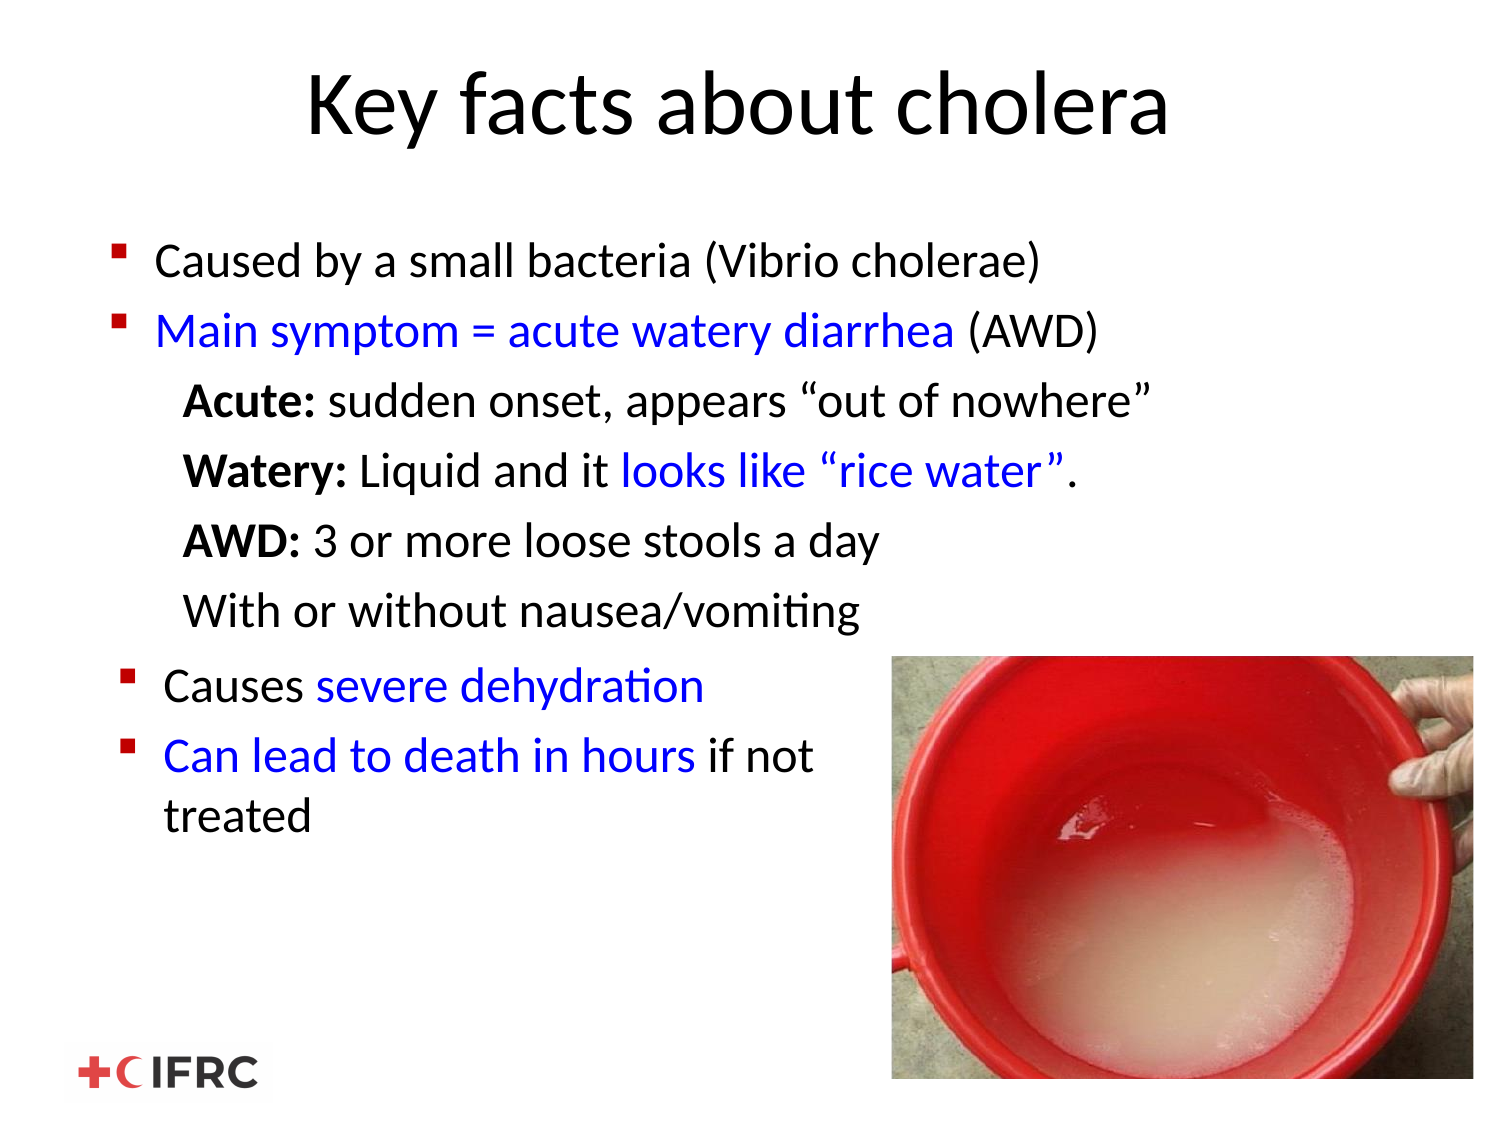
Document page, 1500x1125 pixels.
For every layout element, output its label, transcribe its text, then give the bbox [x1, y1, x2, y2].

list Caused by a small bacteria (Vibrio cholerae) Main symptom = acute watery diarrhea (AWD) Acute: sudden onset, appears “out of nowhere” Watery: Liquid and it looks like “rice water”. AWD: 3 or more loose stools a day With or without nausea/vomiting [17, 219, 1500, 646]
picture [891, 656, 1474, 1079]
text_box Causes severe dehydration Can lead to death in hours if not treated [26, 645, 845, 1125]
title Key facts about cholera [75, 4, 1425, 192]
